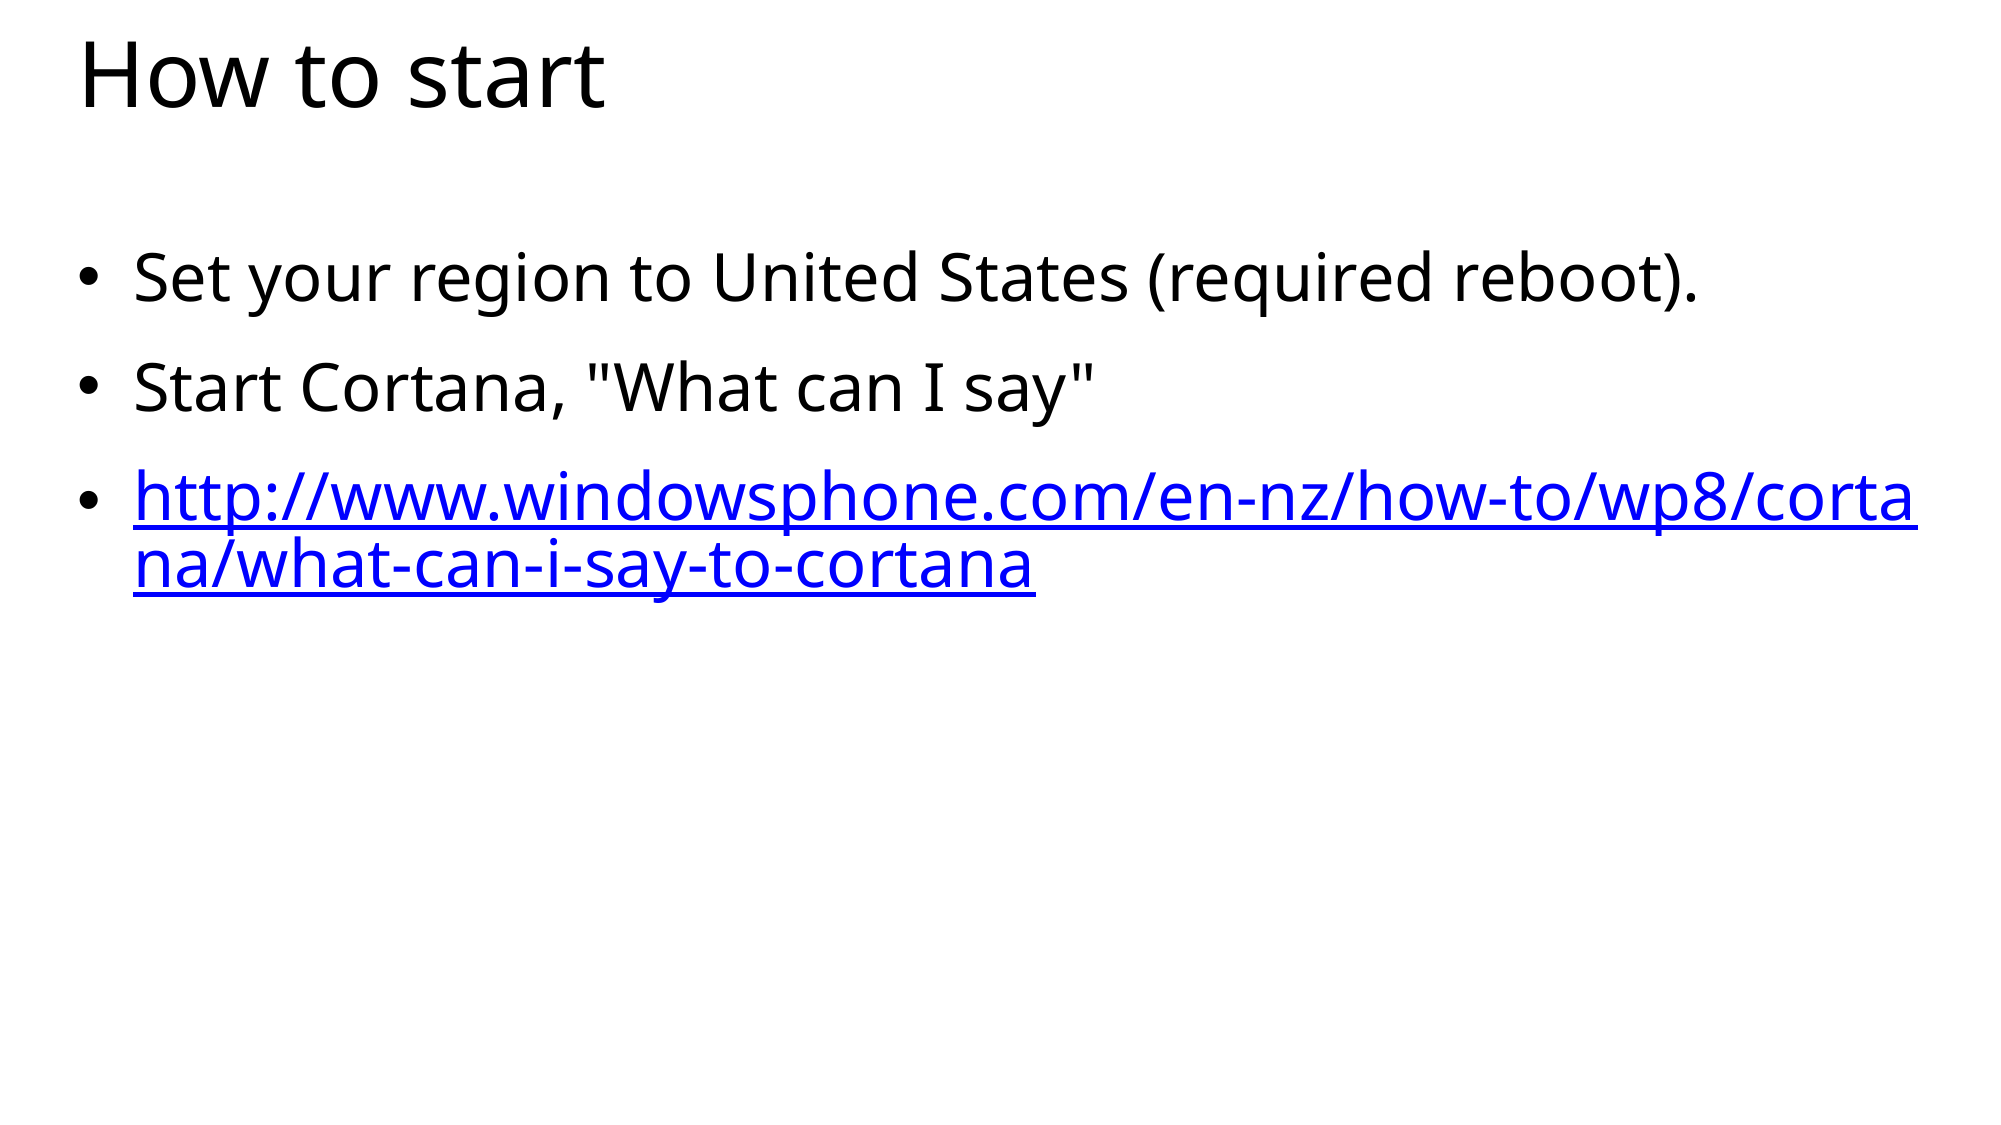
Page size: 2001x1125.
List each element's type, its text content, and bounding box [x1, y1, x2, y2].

title How to start [62, 29, 1953, 205]
list Set your region to United States (required reboot). Start Cortana, "What can I say" http://www.windowsphone.com/en-nz/how-to/wp8/cortana/what-can-i-say-to-cortana [62, 227, 1953, 1096]
